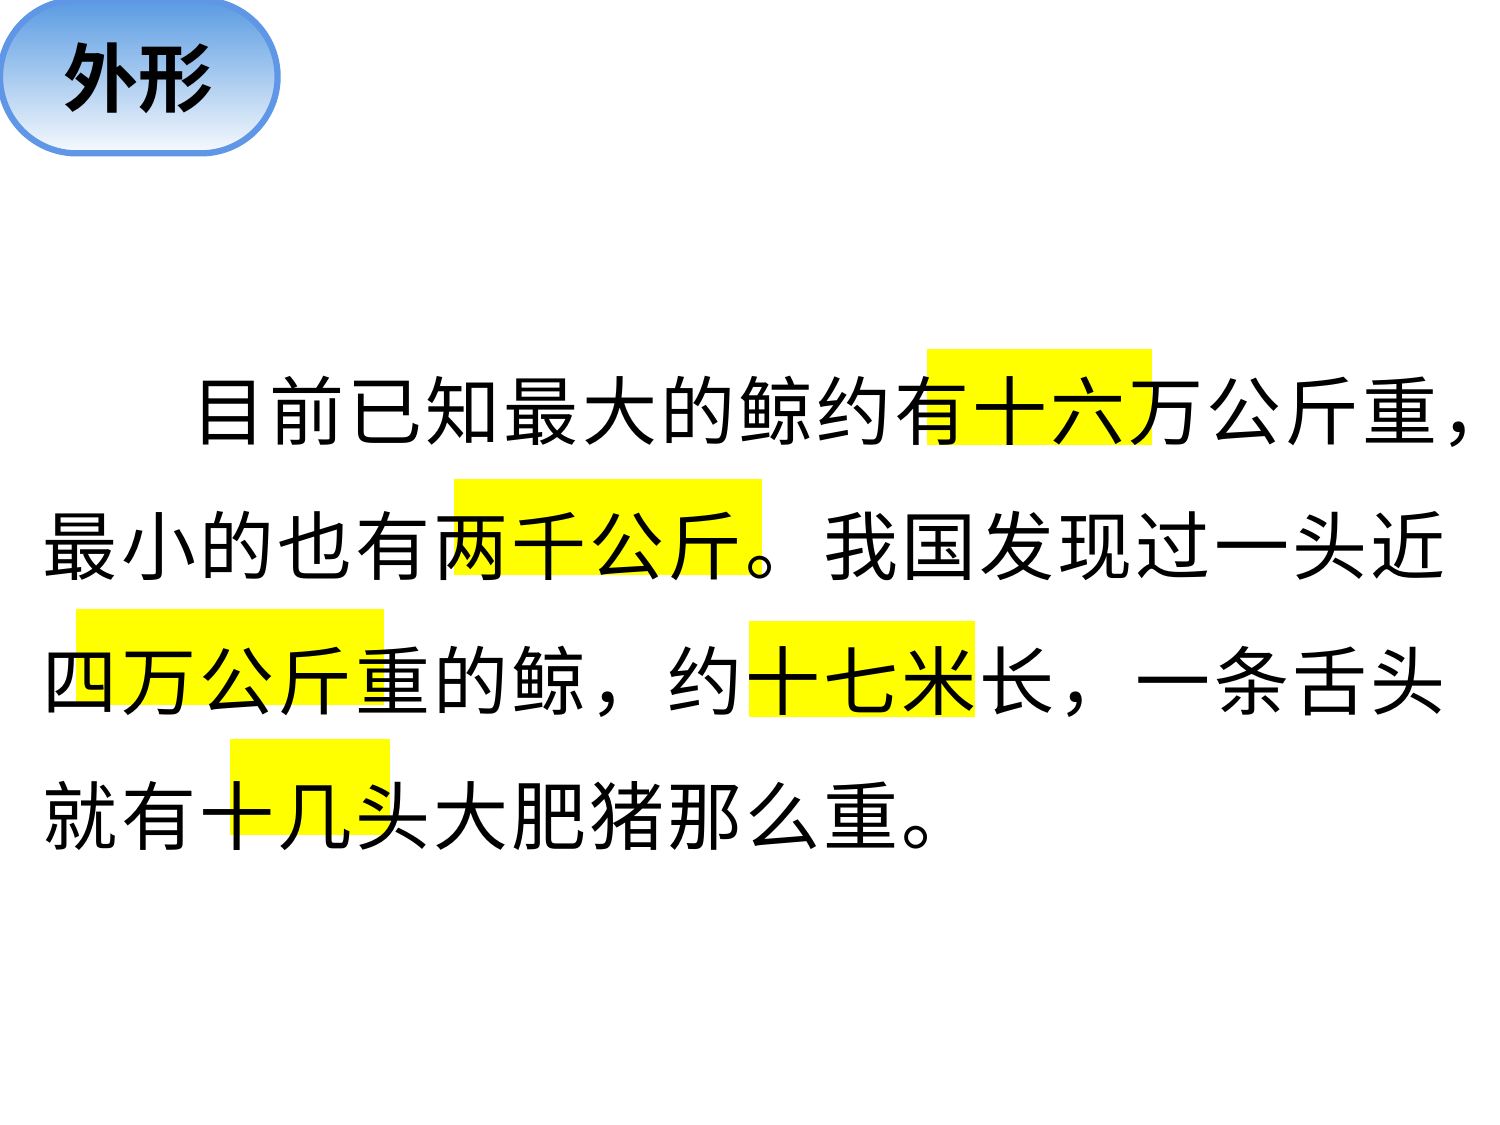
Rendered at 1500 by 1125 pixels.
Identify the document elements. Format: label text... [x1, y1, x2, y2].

text_box 外形 [0, 0, 278, 154]
list 目前已知最大的鲸约有十六万公斤重，最小的也有两千公斤。我国发现过一头近四万公斤重的鲸，约十七米长，一条舌头就有十几头大肥猪那么重。 [0, 262, 1471, 916]
